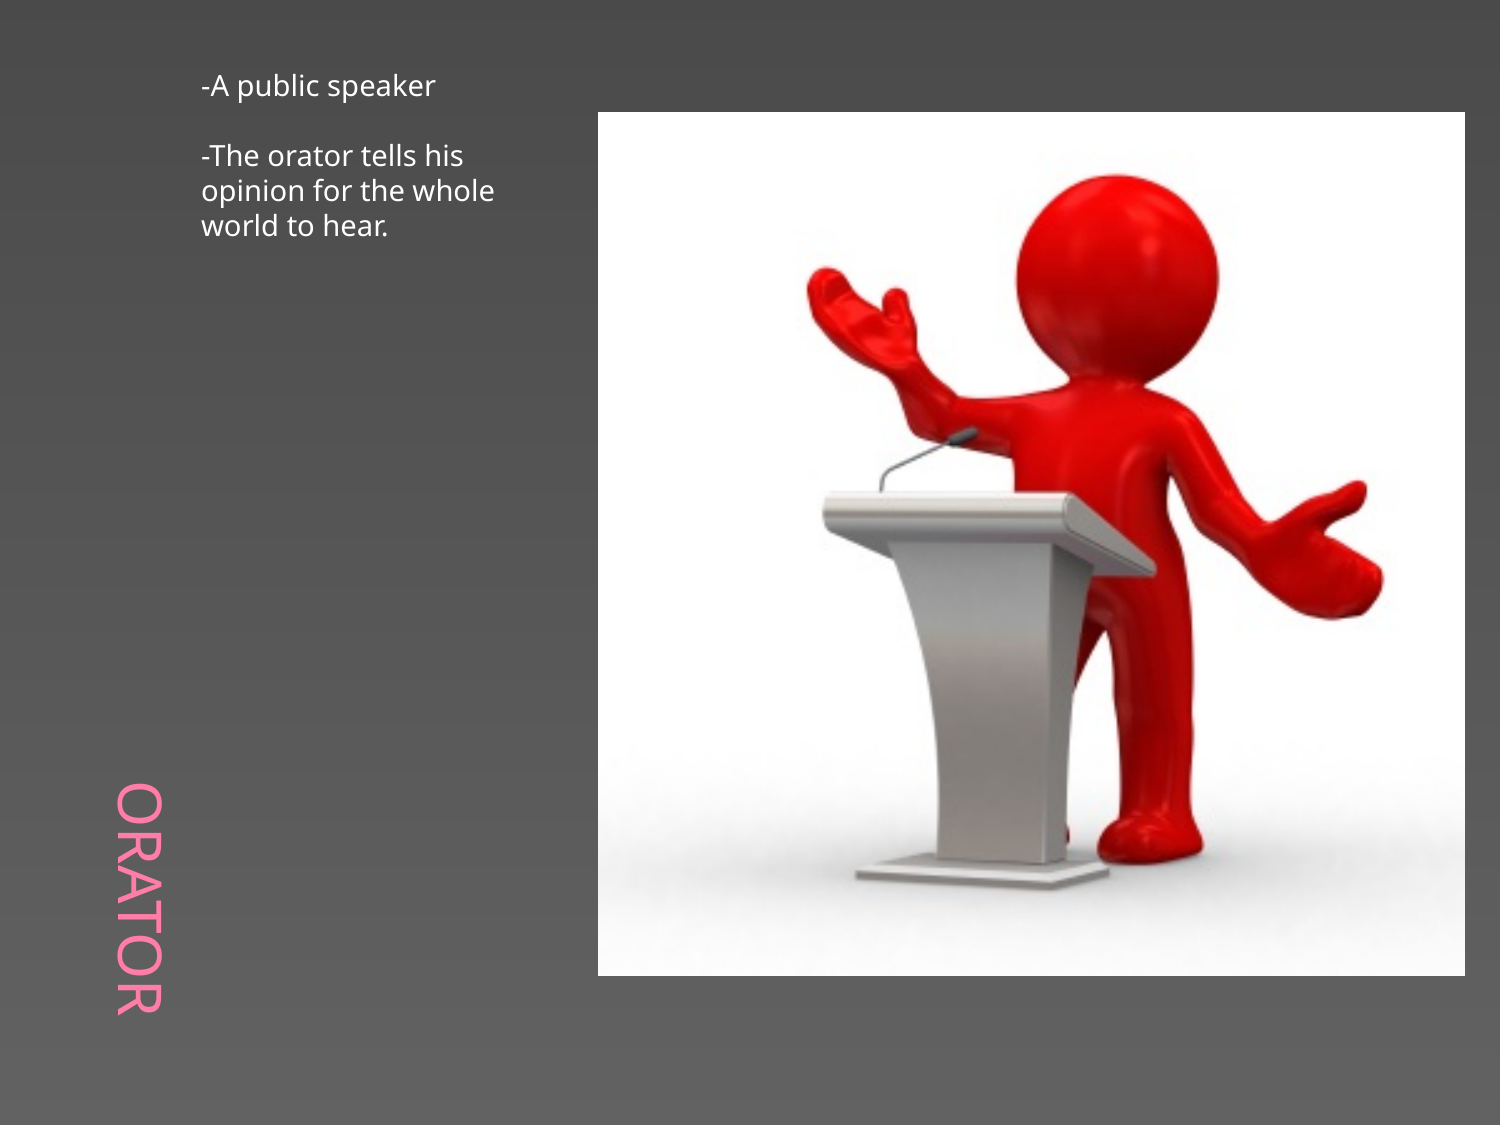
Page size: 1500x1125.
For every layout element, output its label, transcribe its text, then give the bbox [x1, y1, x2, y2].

title Orator [36, 60, 186, 1036]
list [598, 52, 1465, 1036]
list -A public speaker -The orator tells his opinion for the whole world to hear. [186, 60, 587, 1036]
